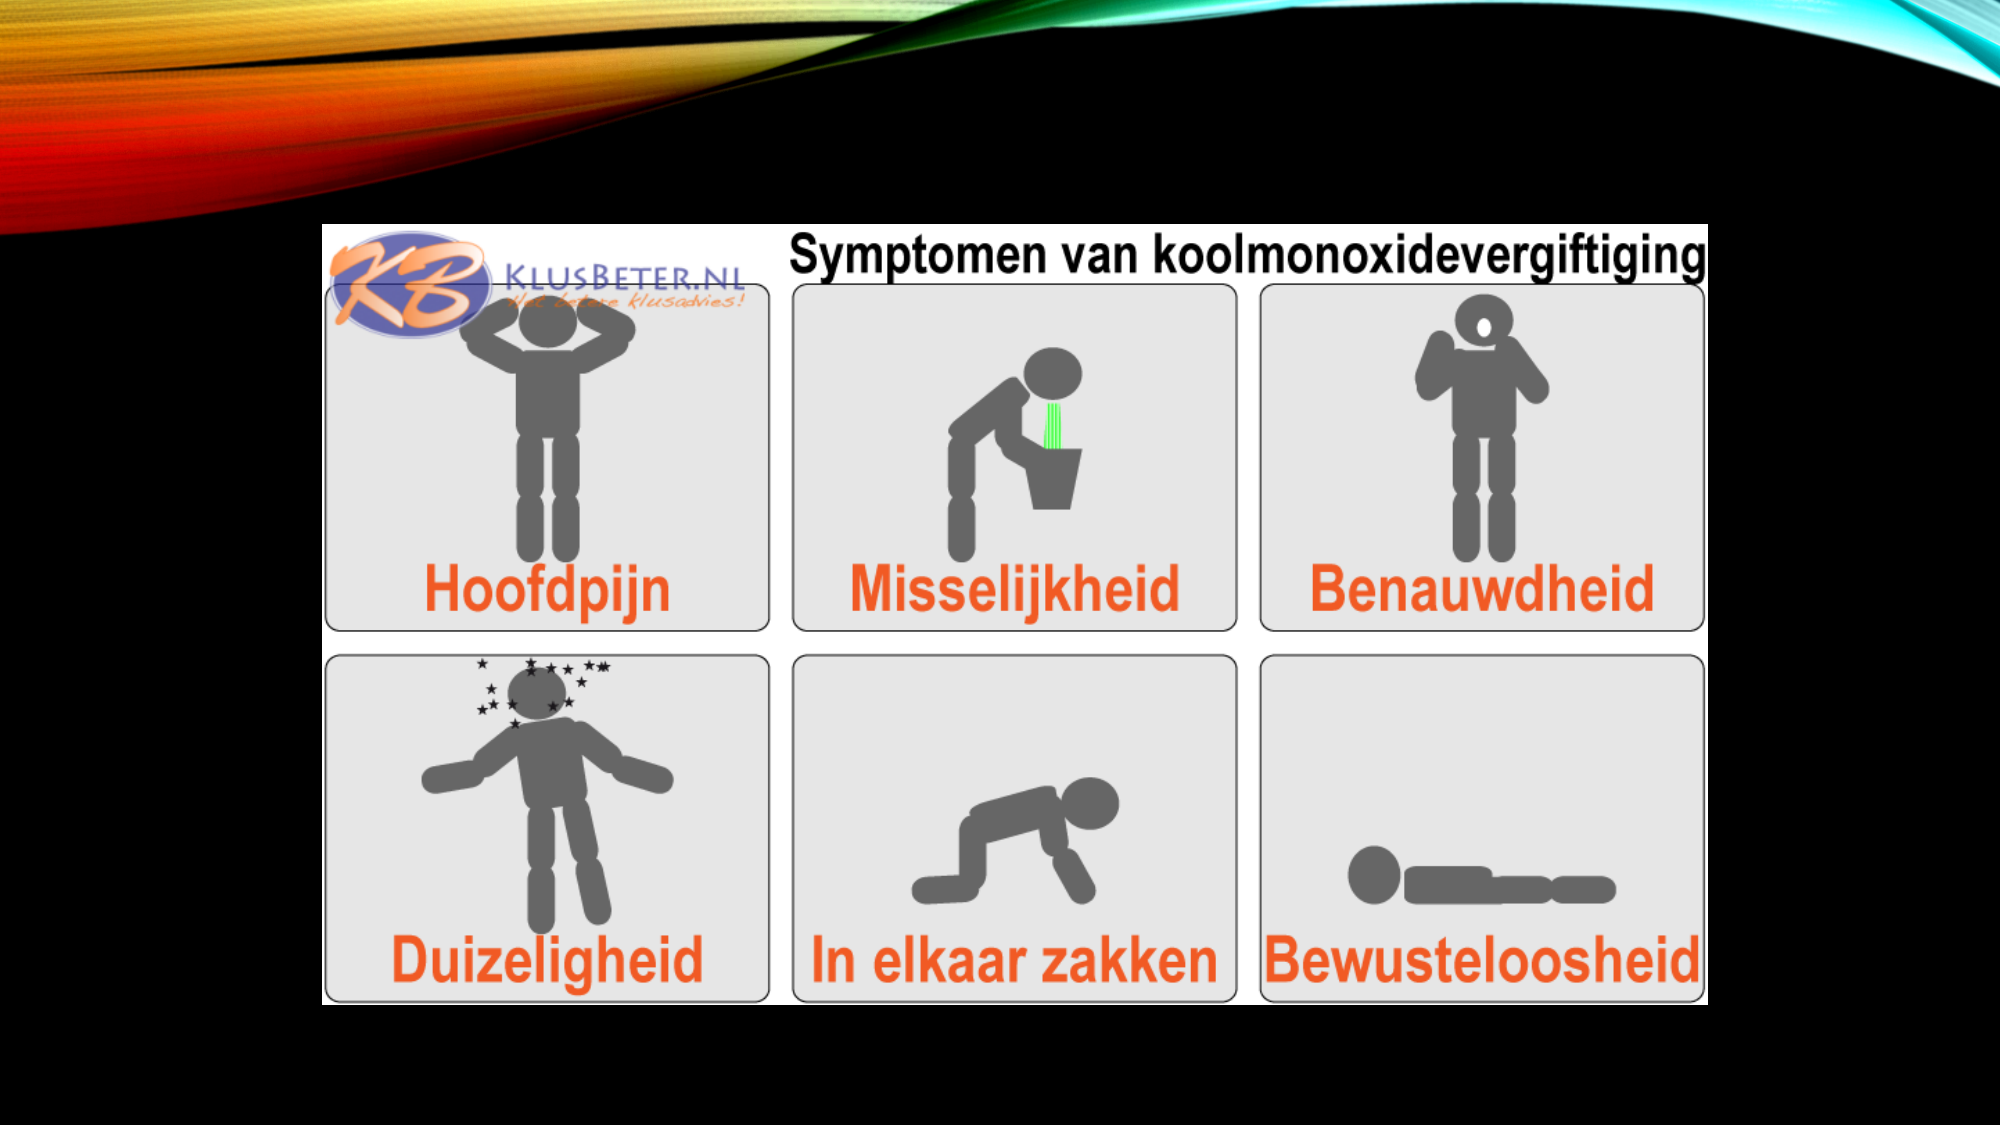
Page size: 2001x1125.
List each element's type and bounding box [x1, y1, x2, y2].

list [322, 224, 1708, 1005]
picture [0, 0, 2000, 237]
